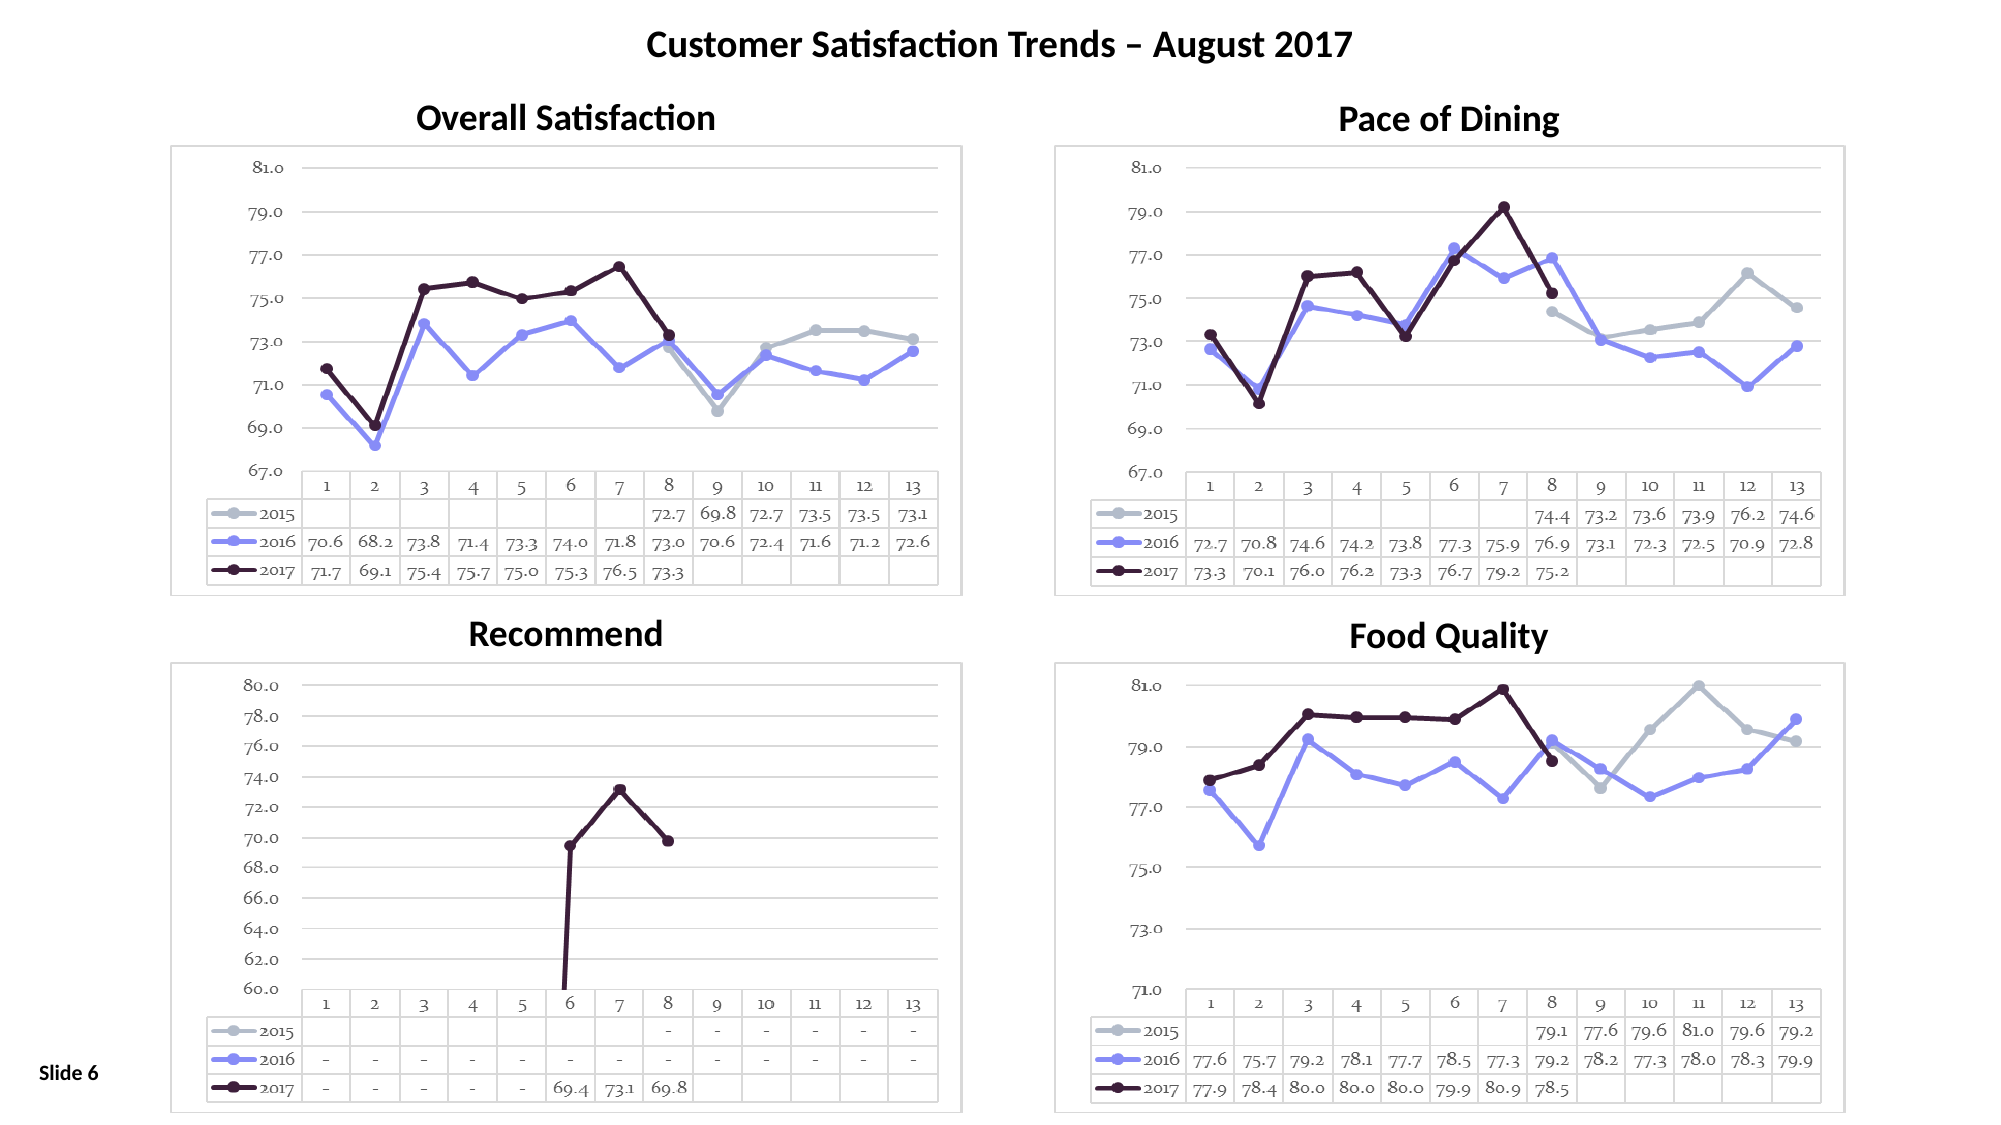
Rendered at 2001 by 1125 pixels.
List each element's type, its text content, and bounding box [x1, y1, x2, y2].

picture [170, 145, 963, 596]
text_box Overall Satisfaction [170, 85, 963, 145]
text_box Food Quality [1053, 603, 1845, 664]
picture [1054, 662, 1846, 1113]
text_box Recommend [170, 601, 962, 662]
picture [170, 662, 963, 1113]
text_box Customer Satisfaction Trends – August 2017 [0, 3, 2000, 74]
text_box Pace of Dining [1053, 86, 1845, 146]
picture [1054, 145, 1846, 596]
text_box Slide 6 [24, 1054, 134, 1103]
